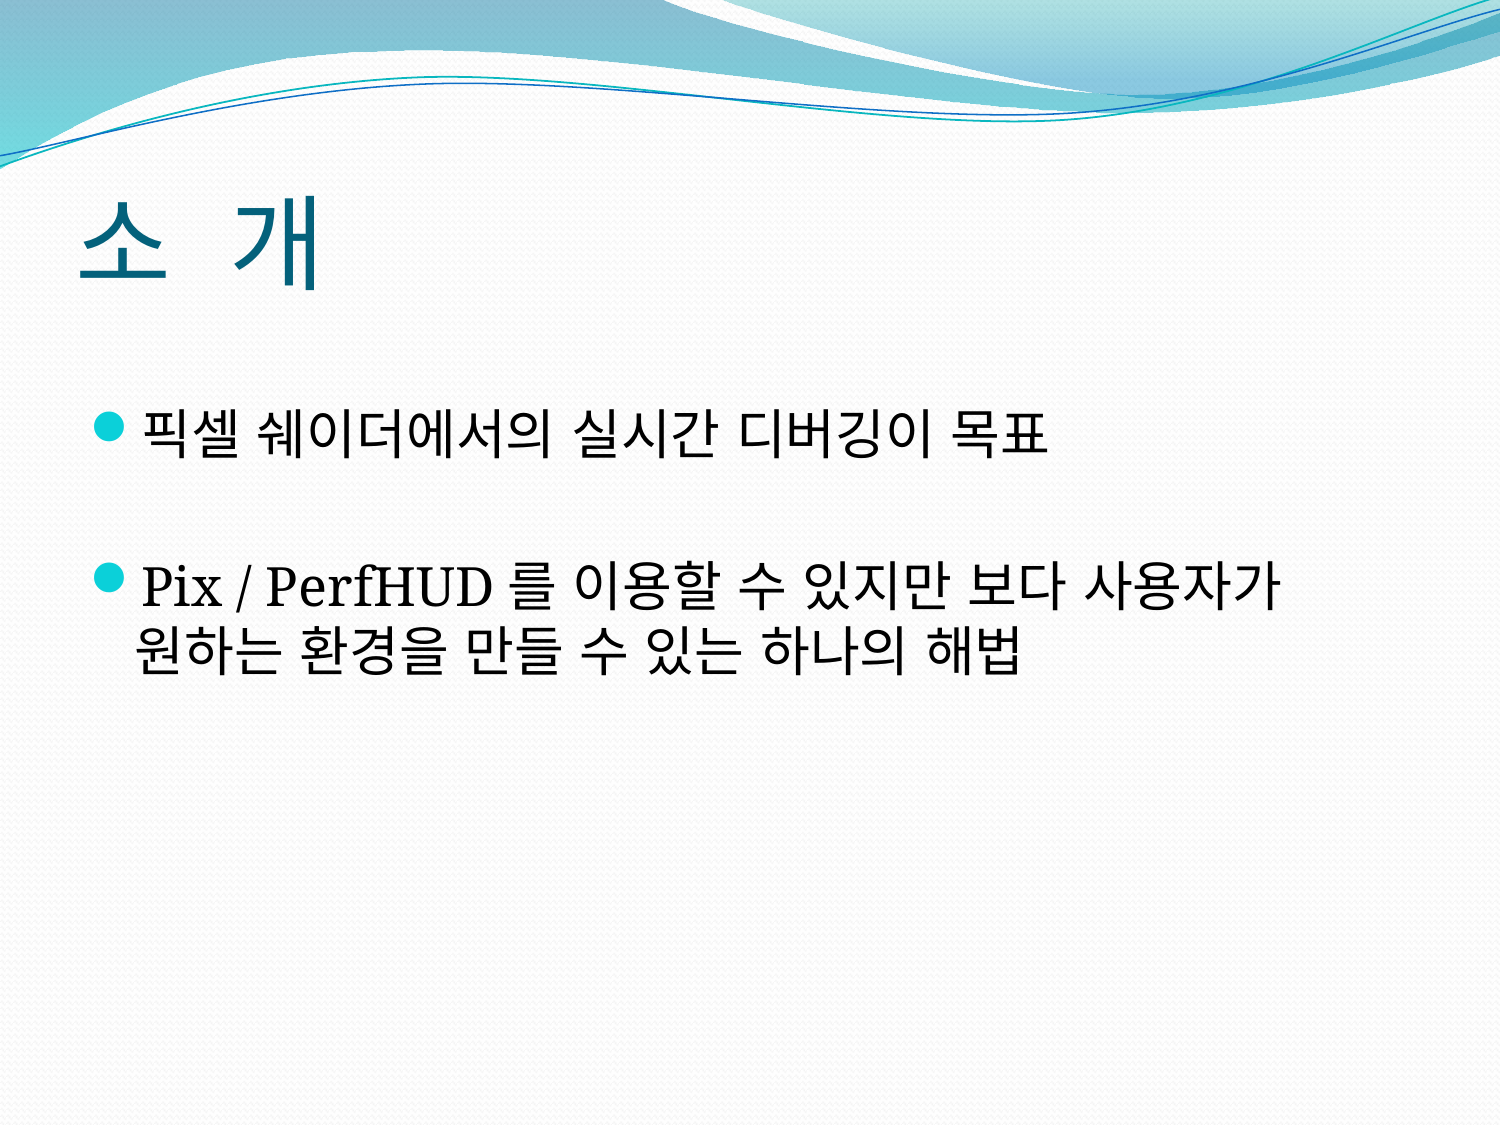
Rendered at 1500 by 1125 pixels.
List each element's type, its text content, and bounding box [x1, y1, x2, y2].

list 픽셀 쉐이더에서의 실시간 디버깅이 목표 Pix / PerfHUD를 이용할 수 있지만 보다 사용자가 원하는 환경을 만들 수 있는 하나의 해법 [75, 317, 1425, 1038]
title 소 개 [75, 115, 1425, 303]
